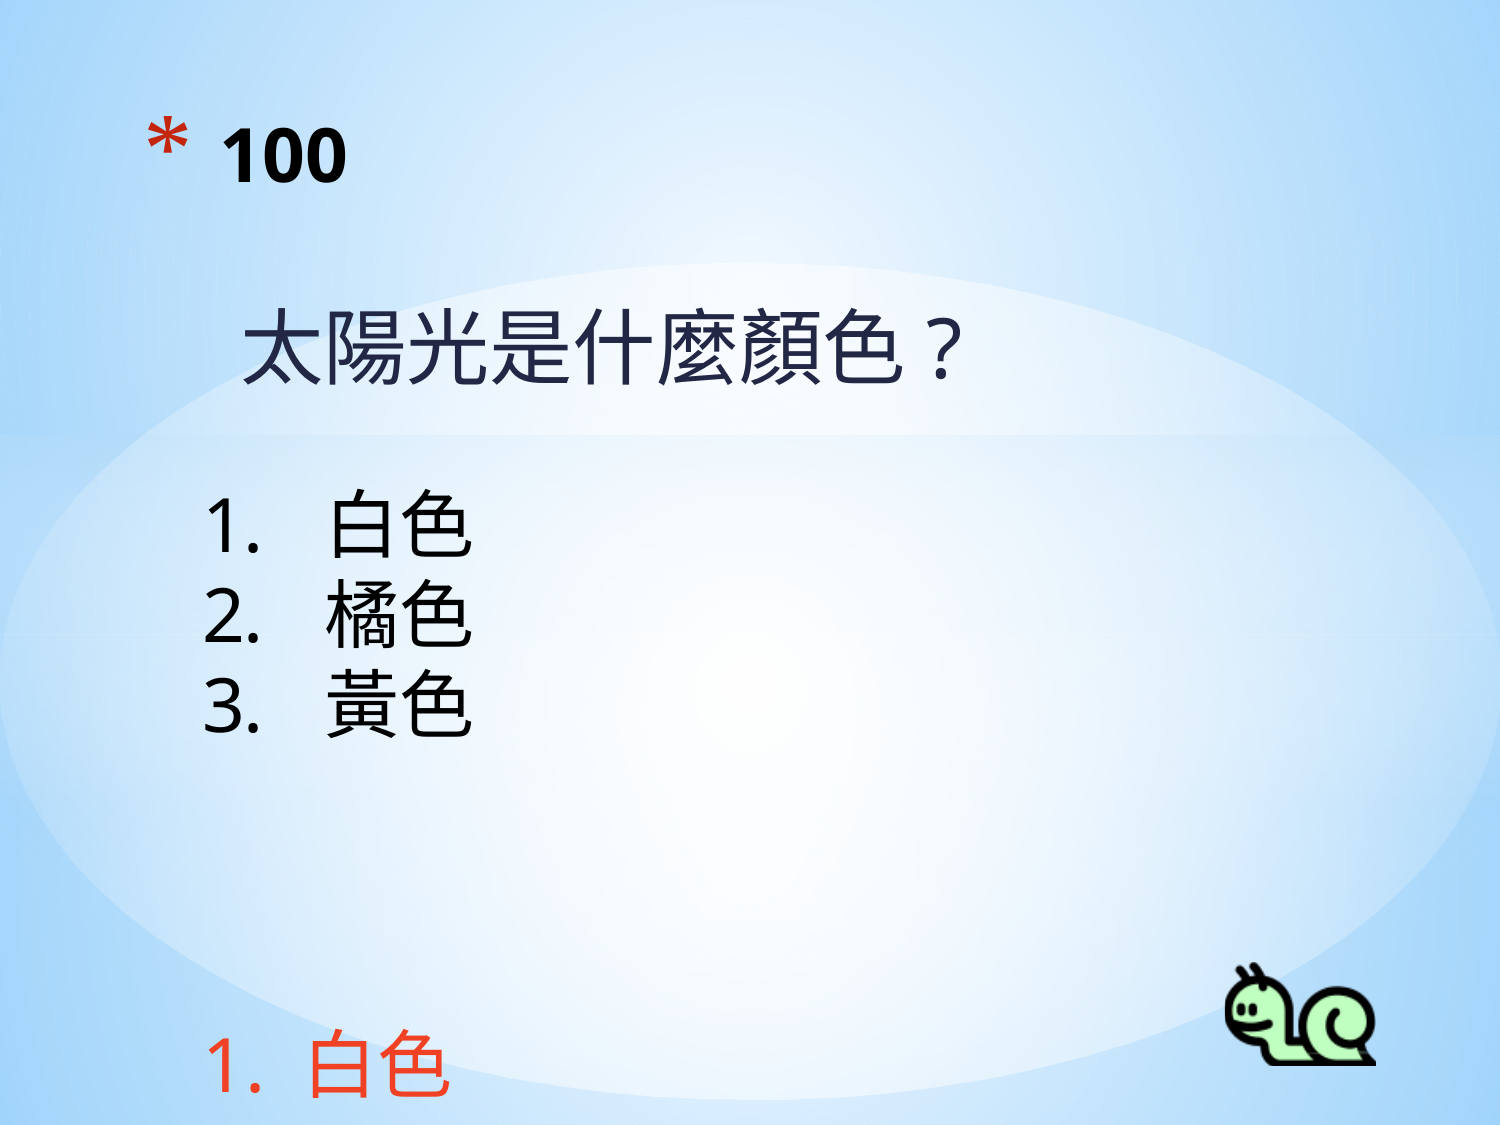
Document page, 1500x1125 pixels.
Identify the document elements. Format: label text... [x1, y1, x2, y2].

text_box 白色 橘色 黃色 1. 白色 [187, 469, 863, 1125]
picture [1224, 962, 1377, 1067]
subtitle 太陽光是什麼顏色? [225, 287, 1463, 475]
title 100 [99, 99, 488, 238]
